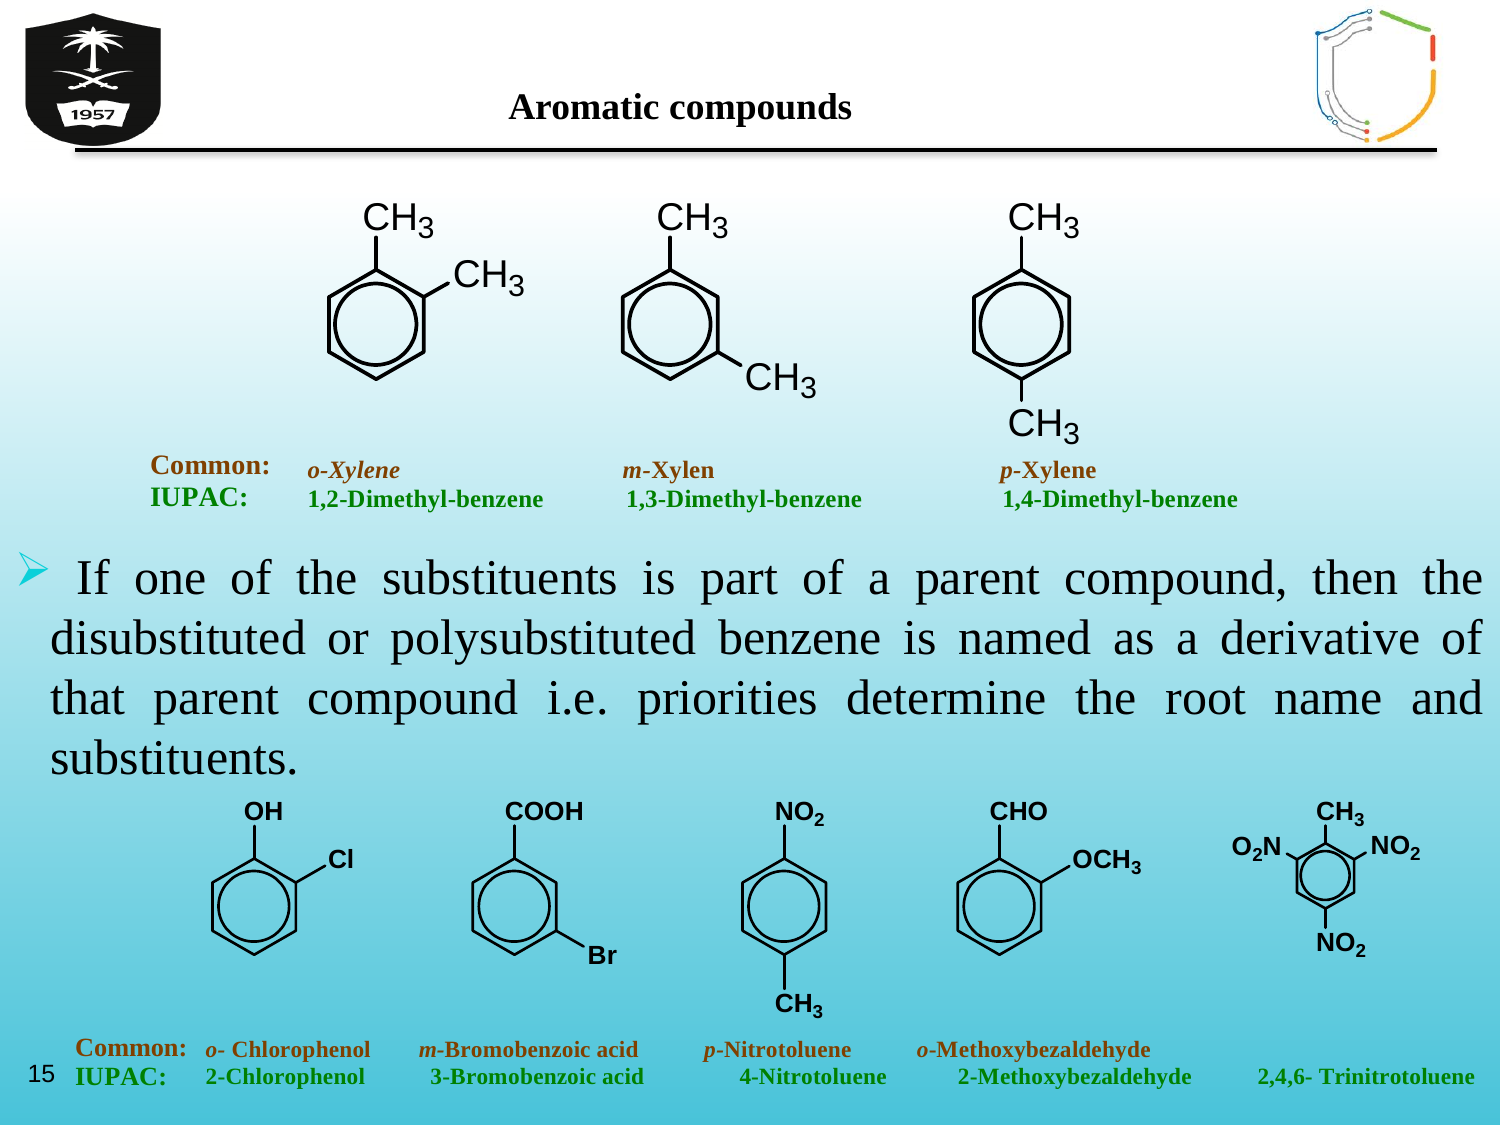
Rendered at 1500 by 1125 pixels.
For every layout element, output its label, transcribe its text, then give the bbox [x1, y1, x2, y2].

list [74, 799, 1476, 1092]
picture [24, 12, 163, 151]
picture [1287, 0, 1463, 165]
text_box If one of the substituents is part of a parent compound, then the disubstituted or polysubstituted benzene is named as a derivative of that parent compound i.e. priorities determine the root name and substituents. [0, 537, 1500, 793]
text_box 15 [12, 1050, 70, 1095]
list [149, 199, 1239, 513]
text_box Aromatic compounds [493, 74, 868, 135]
